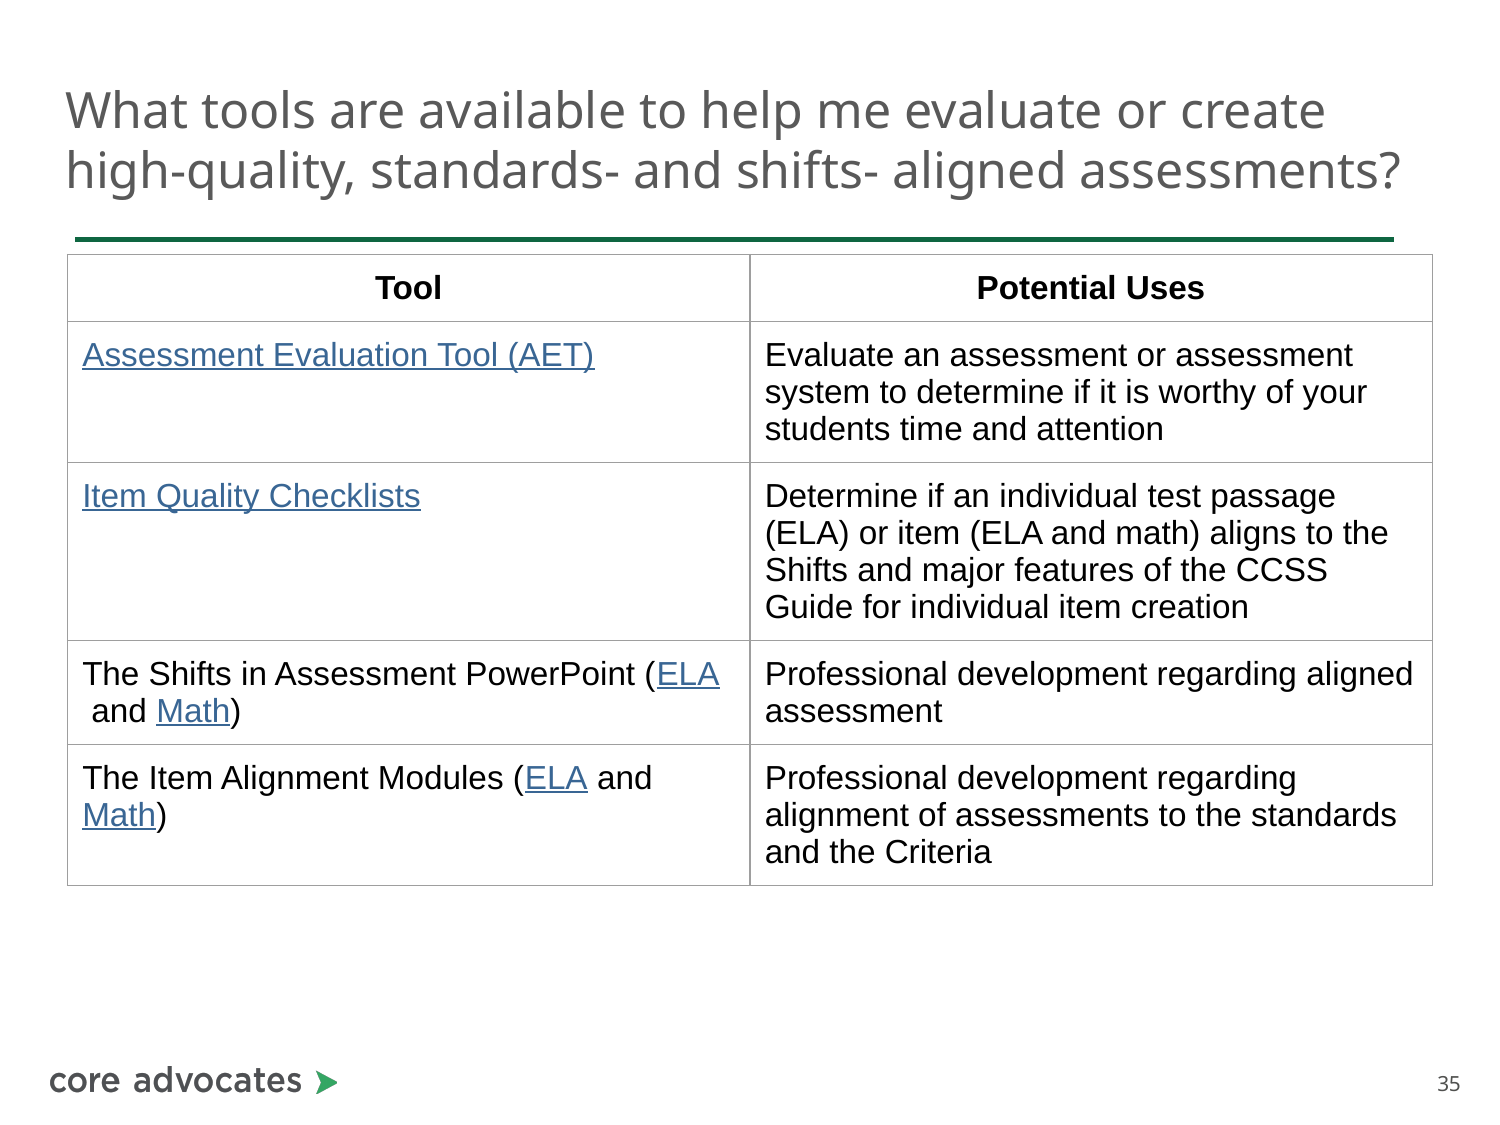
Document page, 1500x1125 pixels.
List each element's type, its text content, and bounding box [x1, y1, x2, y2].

table_cell Determine if an individual test passage (ELA) or item (ELA and math) aligns to the Shifts and major features of the CCSS Guide for individual item creation [751, 463, 1432, 640]
table_cell Professional development regarding aligned assessment [751, 641, 1432, 744]
table_cell Professional development regarding alignment of assessments to the standards and the Criteria [751, 745, 1432, 885]
title What tools are available to help me evaluate or create high-quality, standards- and shifts- aligned assessments? [50, 45, 1457, 233]
table_header Tool [68, 255, 749, 321]
table_cell The Shifts in Assessment PowerPoint (ELA and Math) [68, 641, 749, 744]
table_header Potential Uses [751, 255, 1432, 321]
table_cell Assessment Evaluation Tool (AET) [68, 322, 749, 462]
picture [50, 1066, 337, 1094]
table_cell Item Quality Checklists [68, 463, 749, 640]
table_cell Evaluate an assessment or assessment system to determine if it is worthy of your students time and attention [751, 322, 1432, 462]
table_cell The Item Alignment Modules (ELA and Math) [68, 745, 749, 885]
